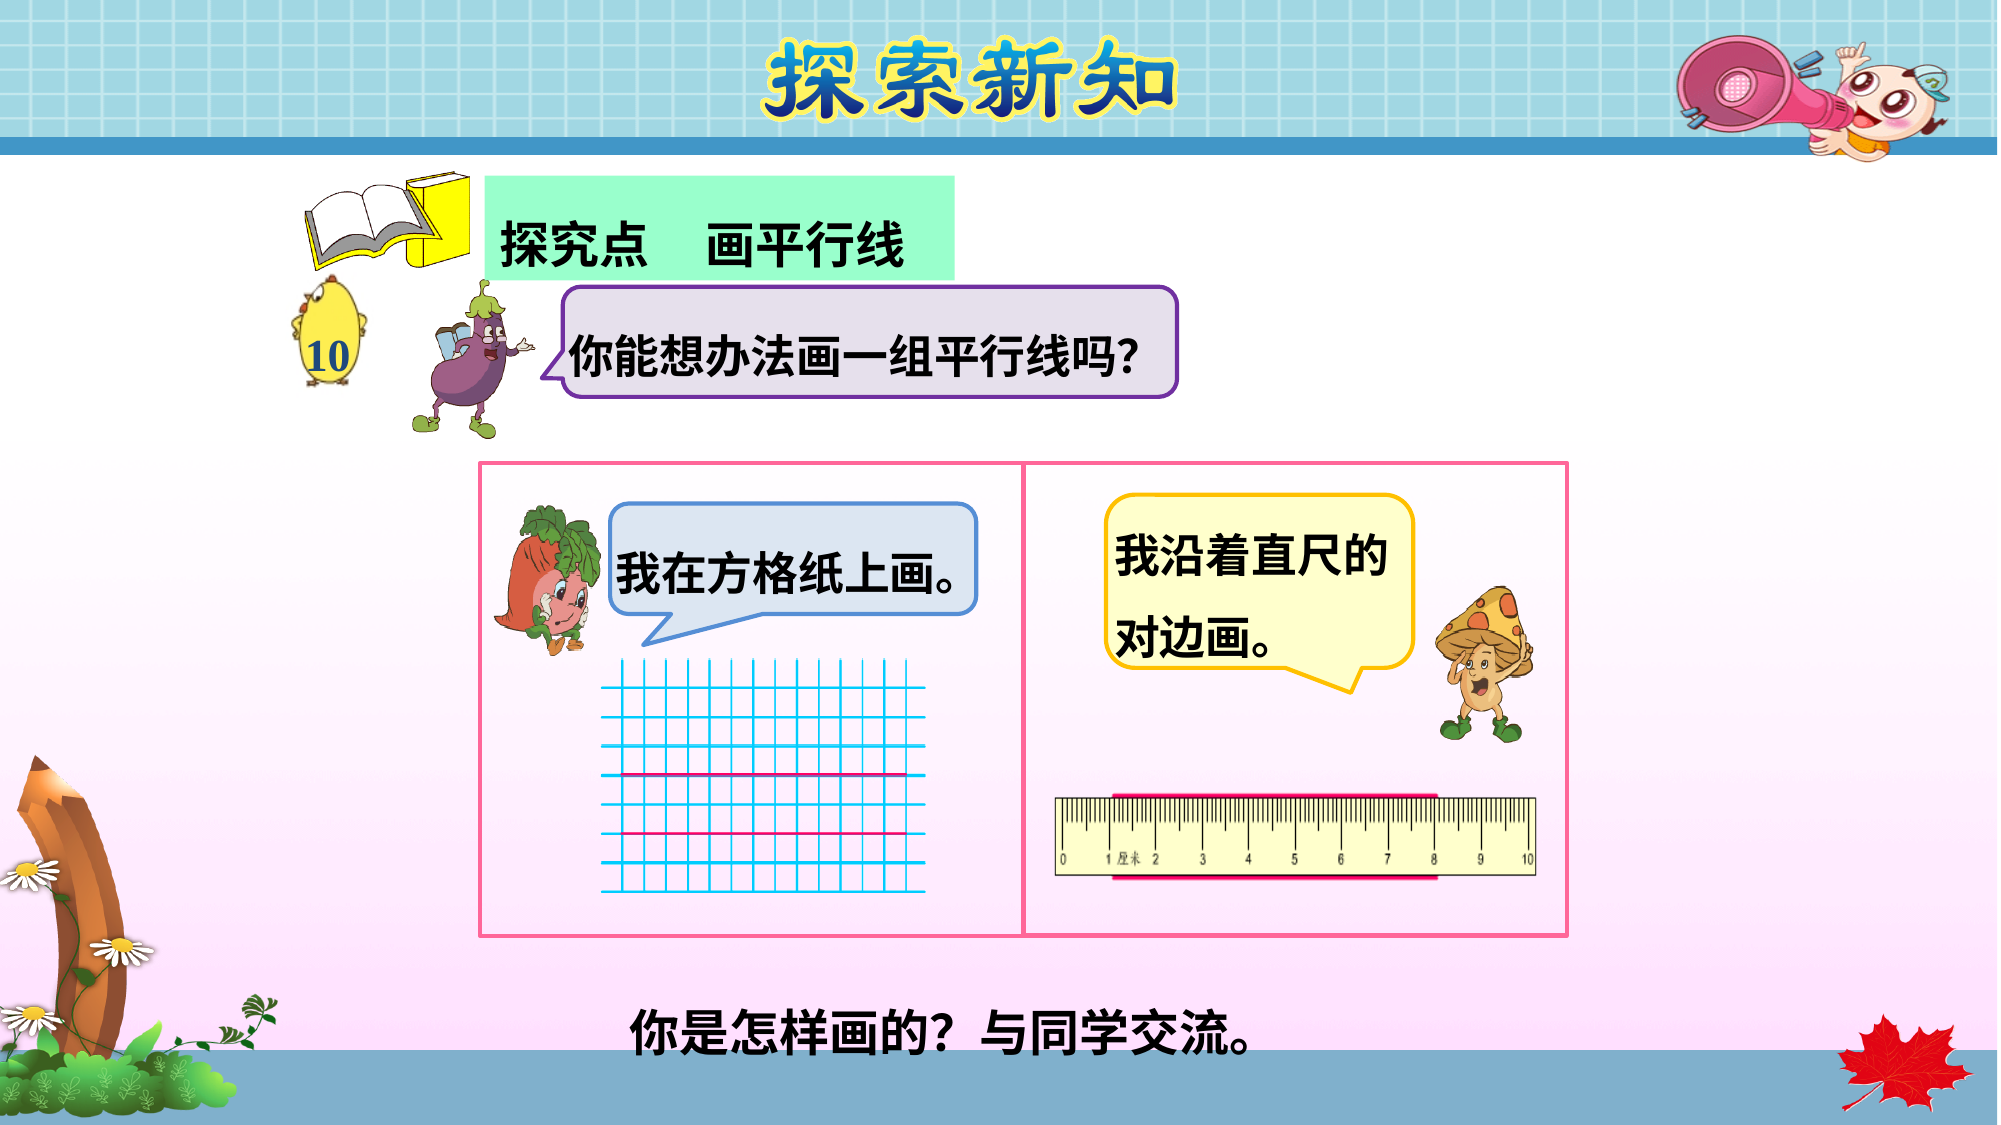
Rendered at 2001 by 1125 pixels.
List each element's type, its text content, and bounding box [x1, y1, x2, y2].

text_box [1021, 461, 1569, 938]
text_box 我沿着直尺的对边画。 [1103, 492, 1416, 695]
text_box 你能想办法画一组平行线吗？ [543, 284, 1180, 399]
text_box 探究点 画平行线 [484, 175, 955, 281]
picture [0, 0, 1998, 1125]
text_box 我在方格纸上画。 [617, 501, 979, 648]
text_box [478, 461, 1021, 938]
text_box 你是怎样画的？与同学交流。 [614, 964, 1295, 1069]
